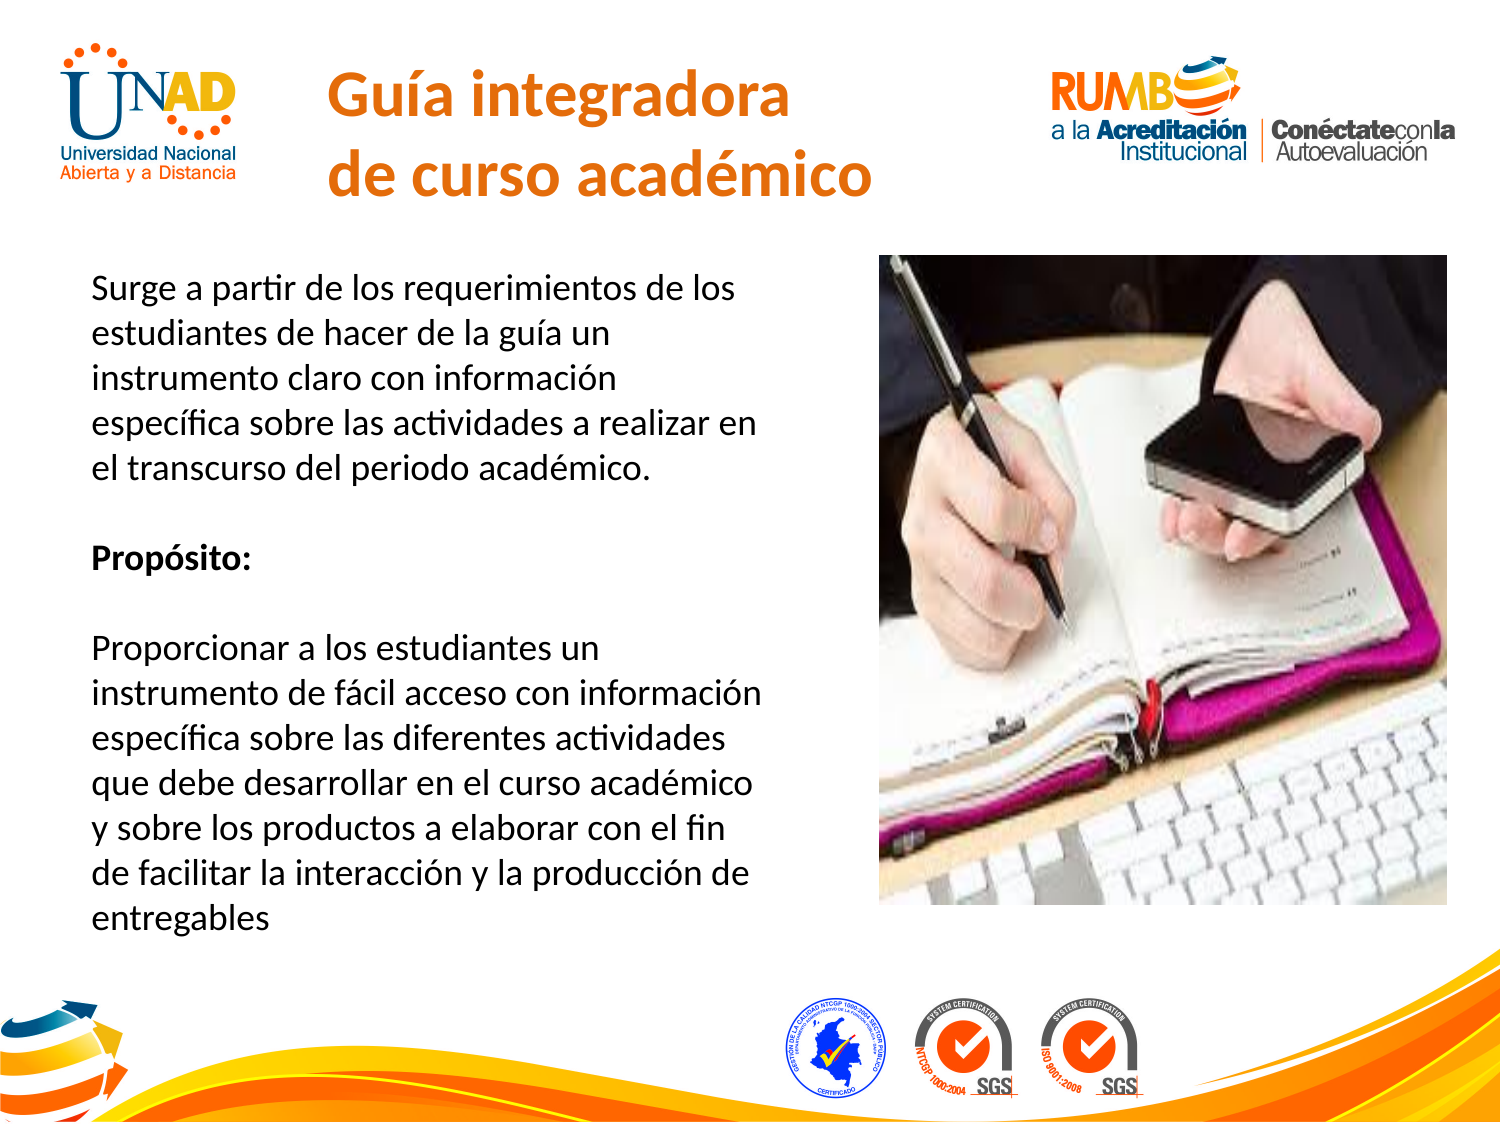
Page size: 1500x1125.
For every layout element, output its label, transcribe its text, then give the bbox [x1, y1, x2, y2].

text_box Surge a partir de los requerimientos de los estudiantes de hacer de la guía un instrumento claro con información específica sobre las actividades a realizar en el transcurso del periodo académico. Propósito: Proporcionar a los estudiantes un instrumento de fácil acceso con información específica sobre las diferentes actividades que debe desarrollar en el curso académico y sobre los productos a elaborar con el fin de facilitar la interacción y la producción de entregables [76, 255, 786, 946]
picture [0, 0, 1500, 1125]
text_box Guía integradora de curso académico [312, 42, 1034, 218]
